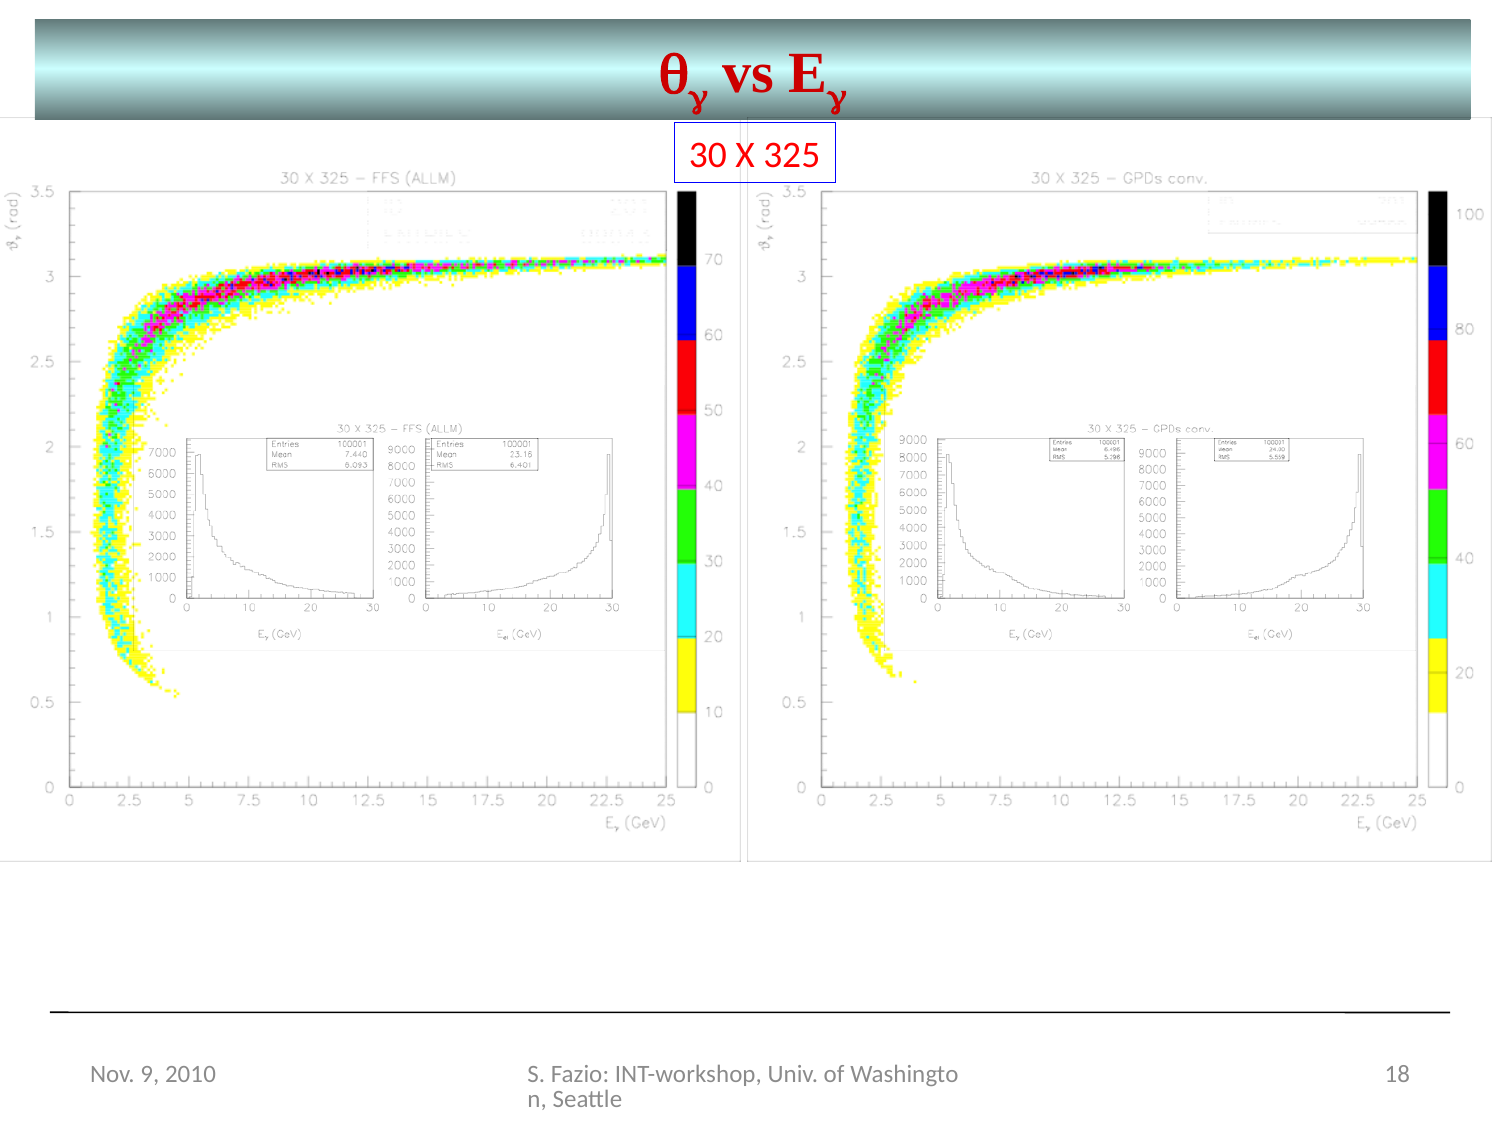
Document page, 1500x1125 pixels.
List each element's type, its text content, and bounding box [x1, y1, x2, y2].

picture [746, 116, 1492, 862]
slide_number 18 [1074, 1042, 1425, 1103]
footer S. Fazio: INT-workshop, Univ. of Washington, Seattle [512, 1042, 988, 1103]
text_box qg vs Eg [34, 19, 1471, 117]
picture [0, 116, 741, 862]
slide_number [75, 1042, 425, 1103]
